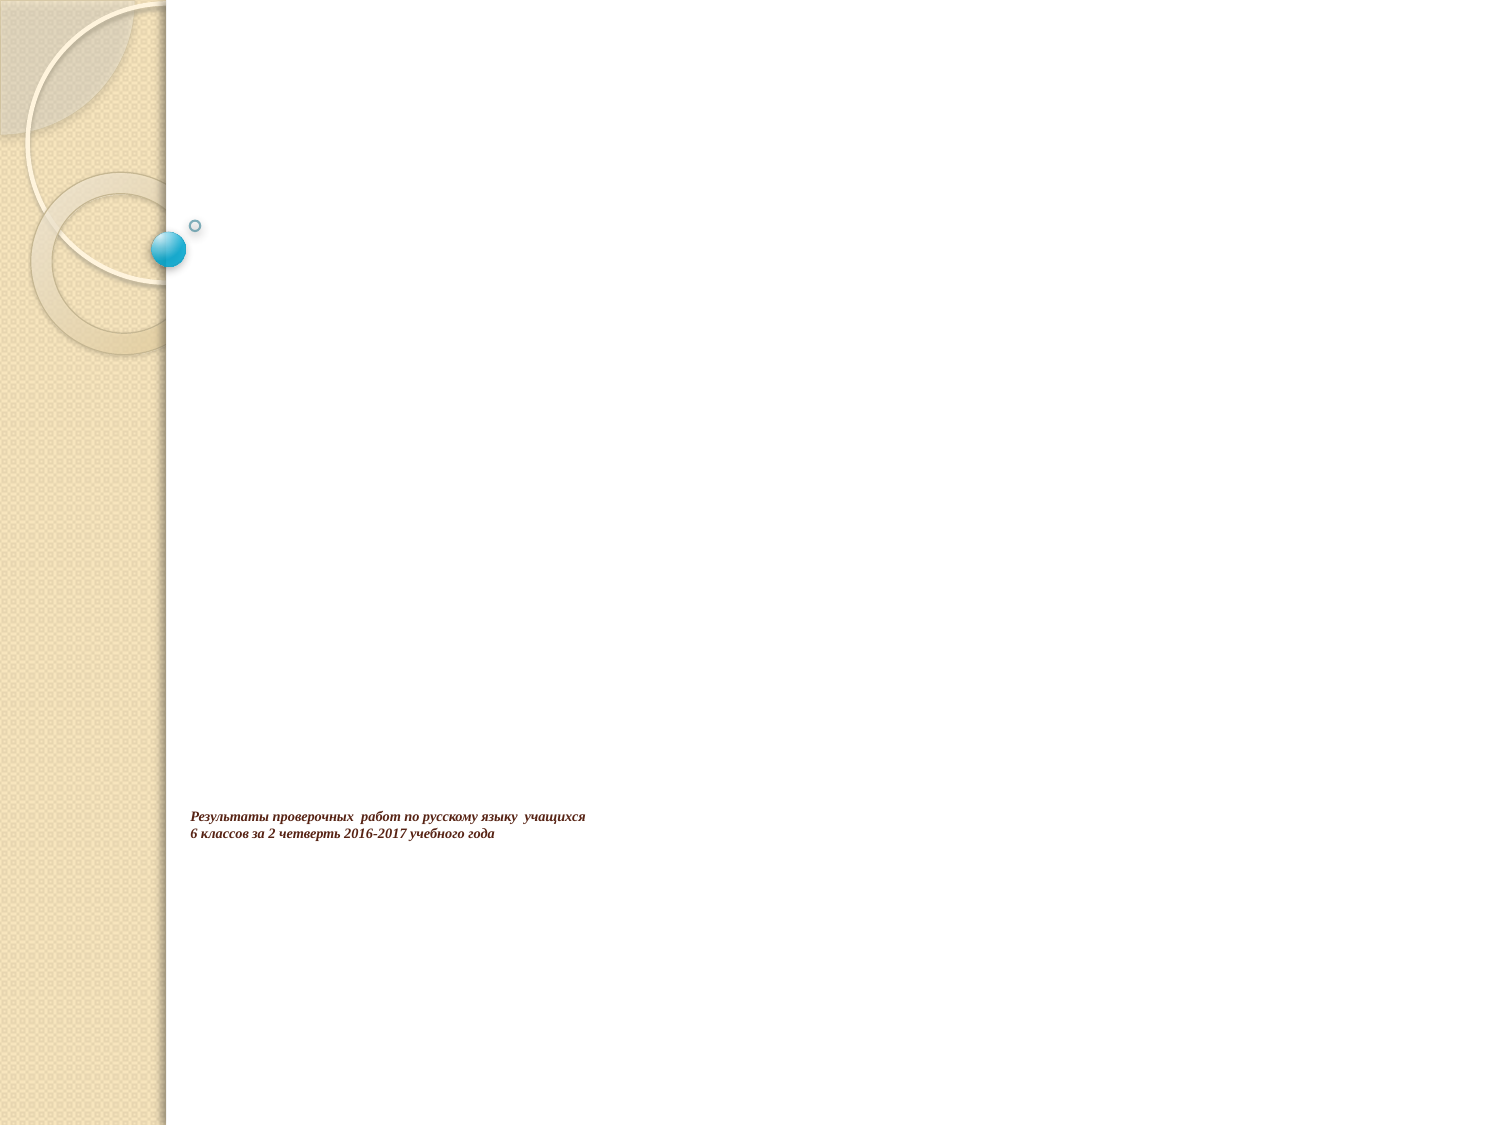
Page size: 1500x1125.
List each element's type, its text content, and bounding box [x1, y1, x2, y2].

title Результаты проверочных работ по русскому языку учащихся 6 классов за 2 четверть 2016-2017 учебного года [175, 152, 1500, 879]
